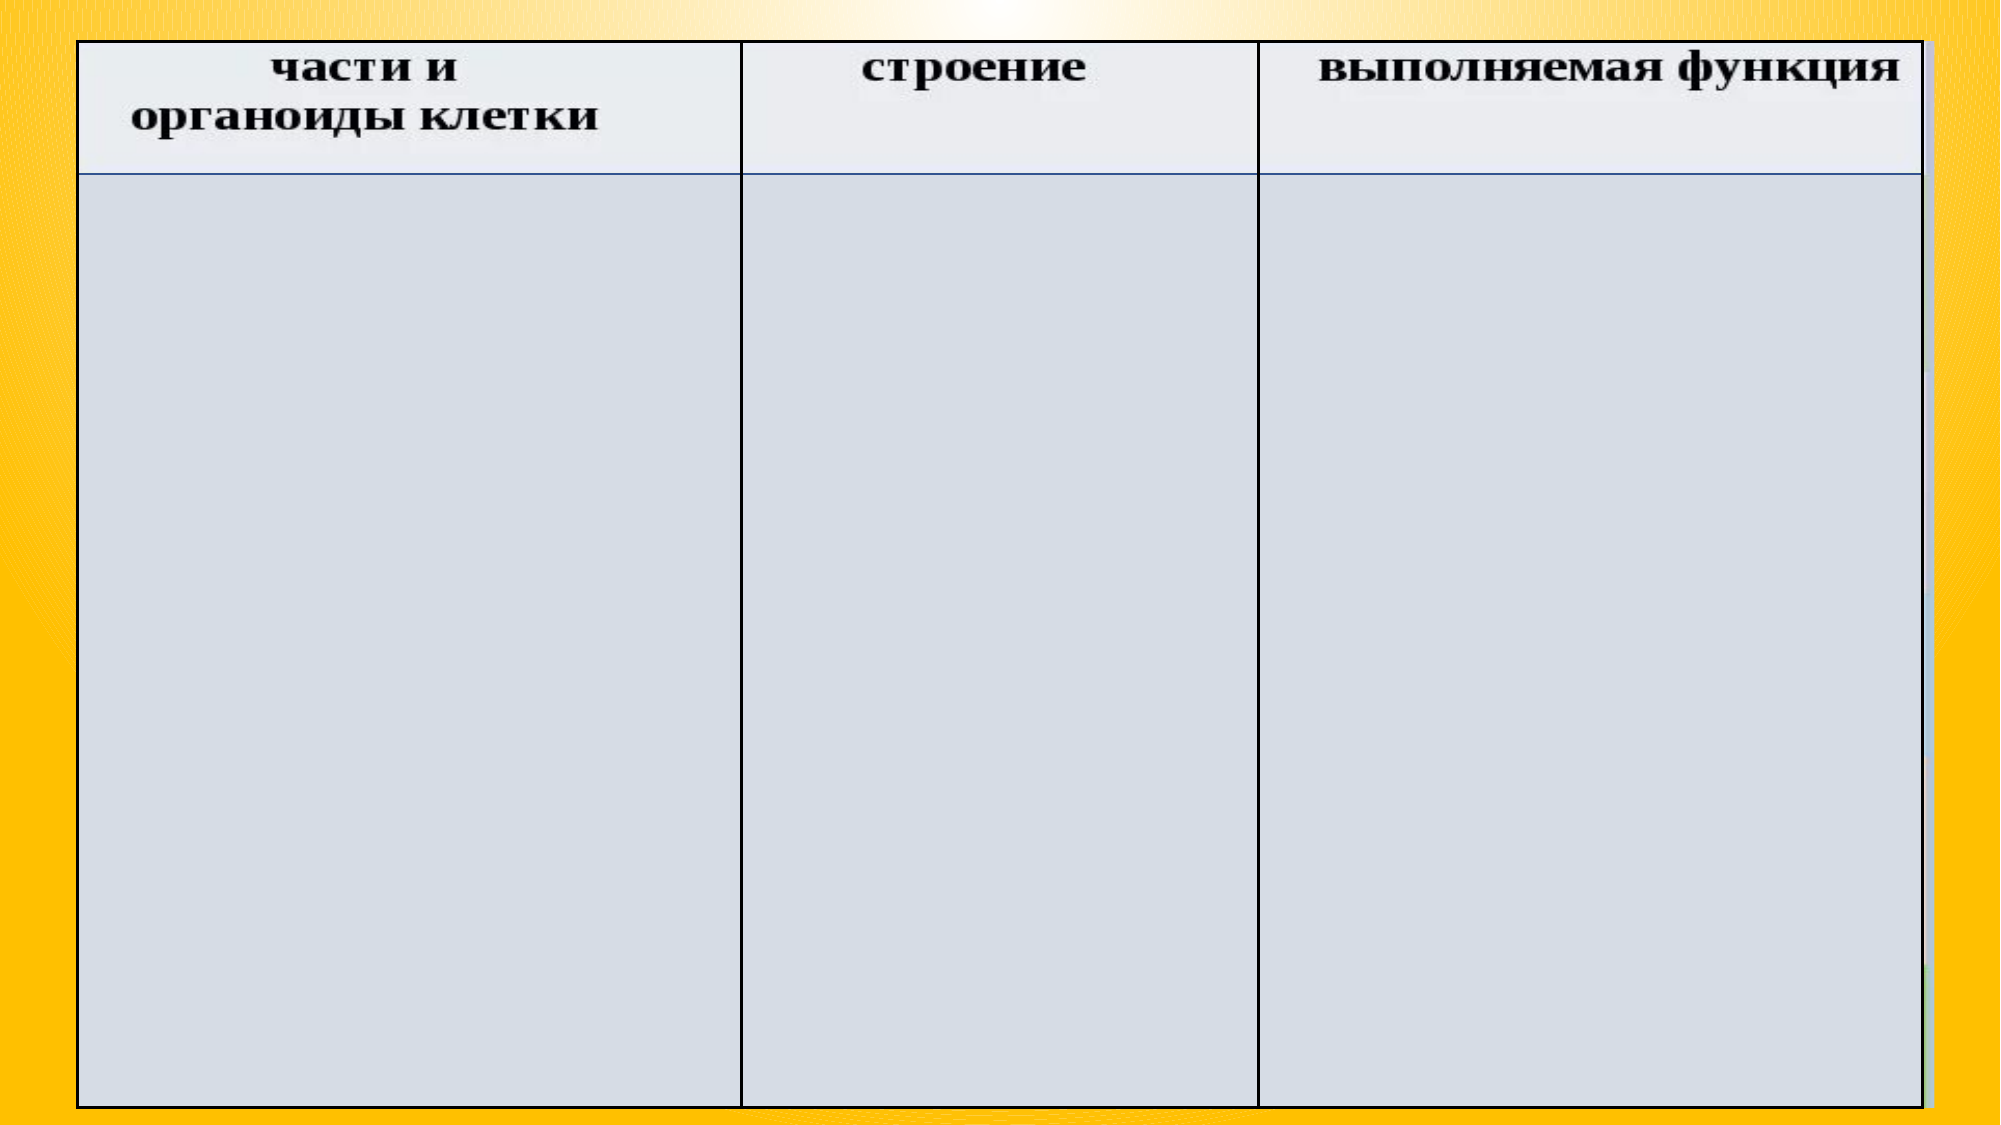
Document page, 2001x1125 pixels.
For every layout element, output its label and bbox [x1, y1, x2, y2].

picture [77, 41, 1935, 1108]
